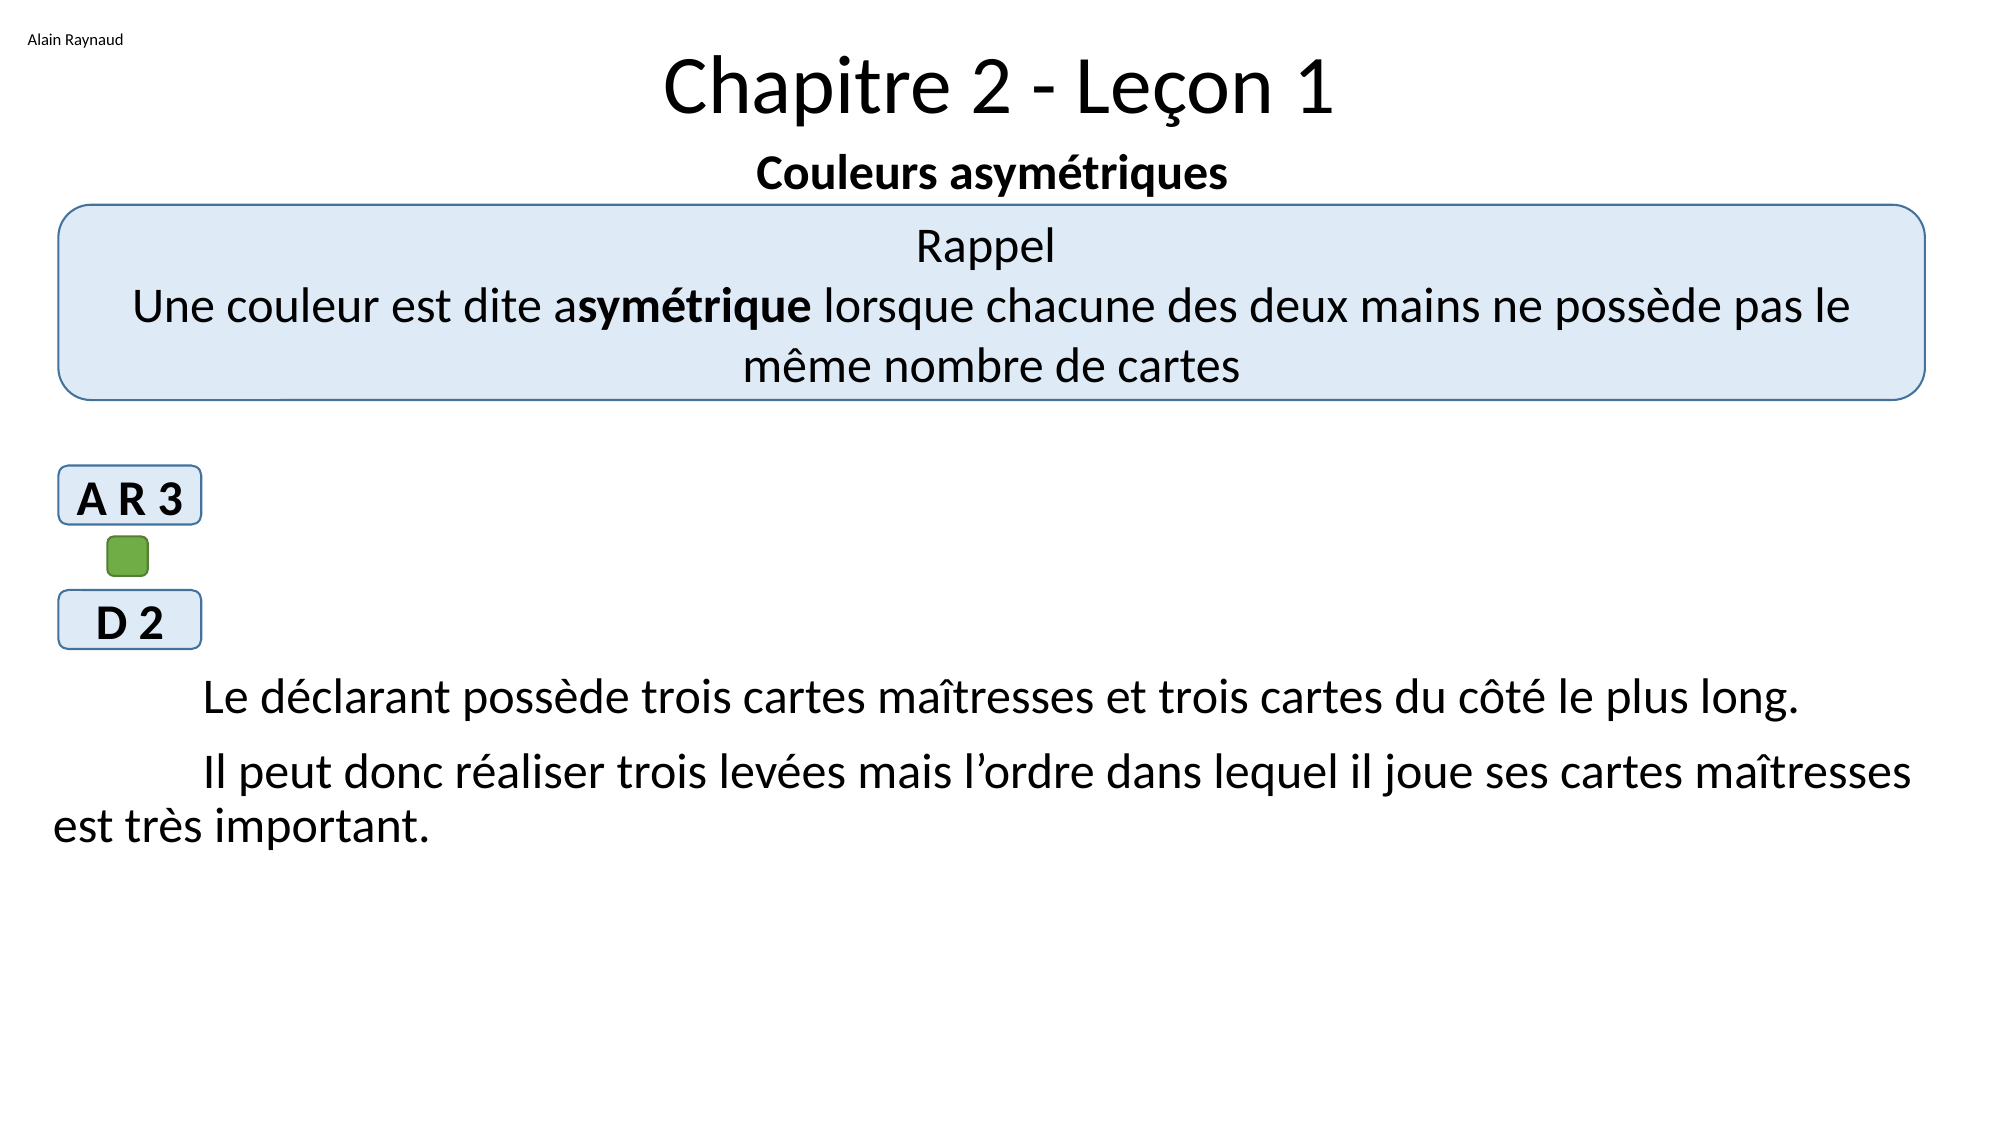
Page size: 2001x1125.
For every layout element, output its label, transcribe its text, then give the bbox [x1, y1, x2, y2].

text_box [58, 465, 202, 649]
subtitle Couleurs asymétriques Le déclarant possède trois cartes maîtresses et trois cartes du côté le plus long. Il peut donc réaliser trois levées mais l’ordre dans lequel il joue ses cartes maîtresses est très important. [37, 139, 1948, 1088]
text_box Rappel Une couleur est dite asymétrique lorsque chacune des deux mains ne possède pas le même nombre de cartes [57, 203, 1926, 402]
title Chapitre 2 - Leçon 1 [249, 38, 1750, 139]
text_box Alain Raynaud [12, 21, 147, 57]
